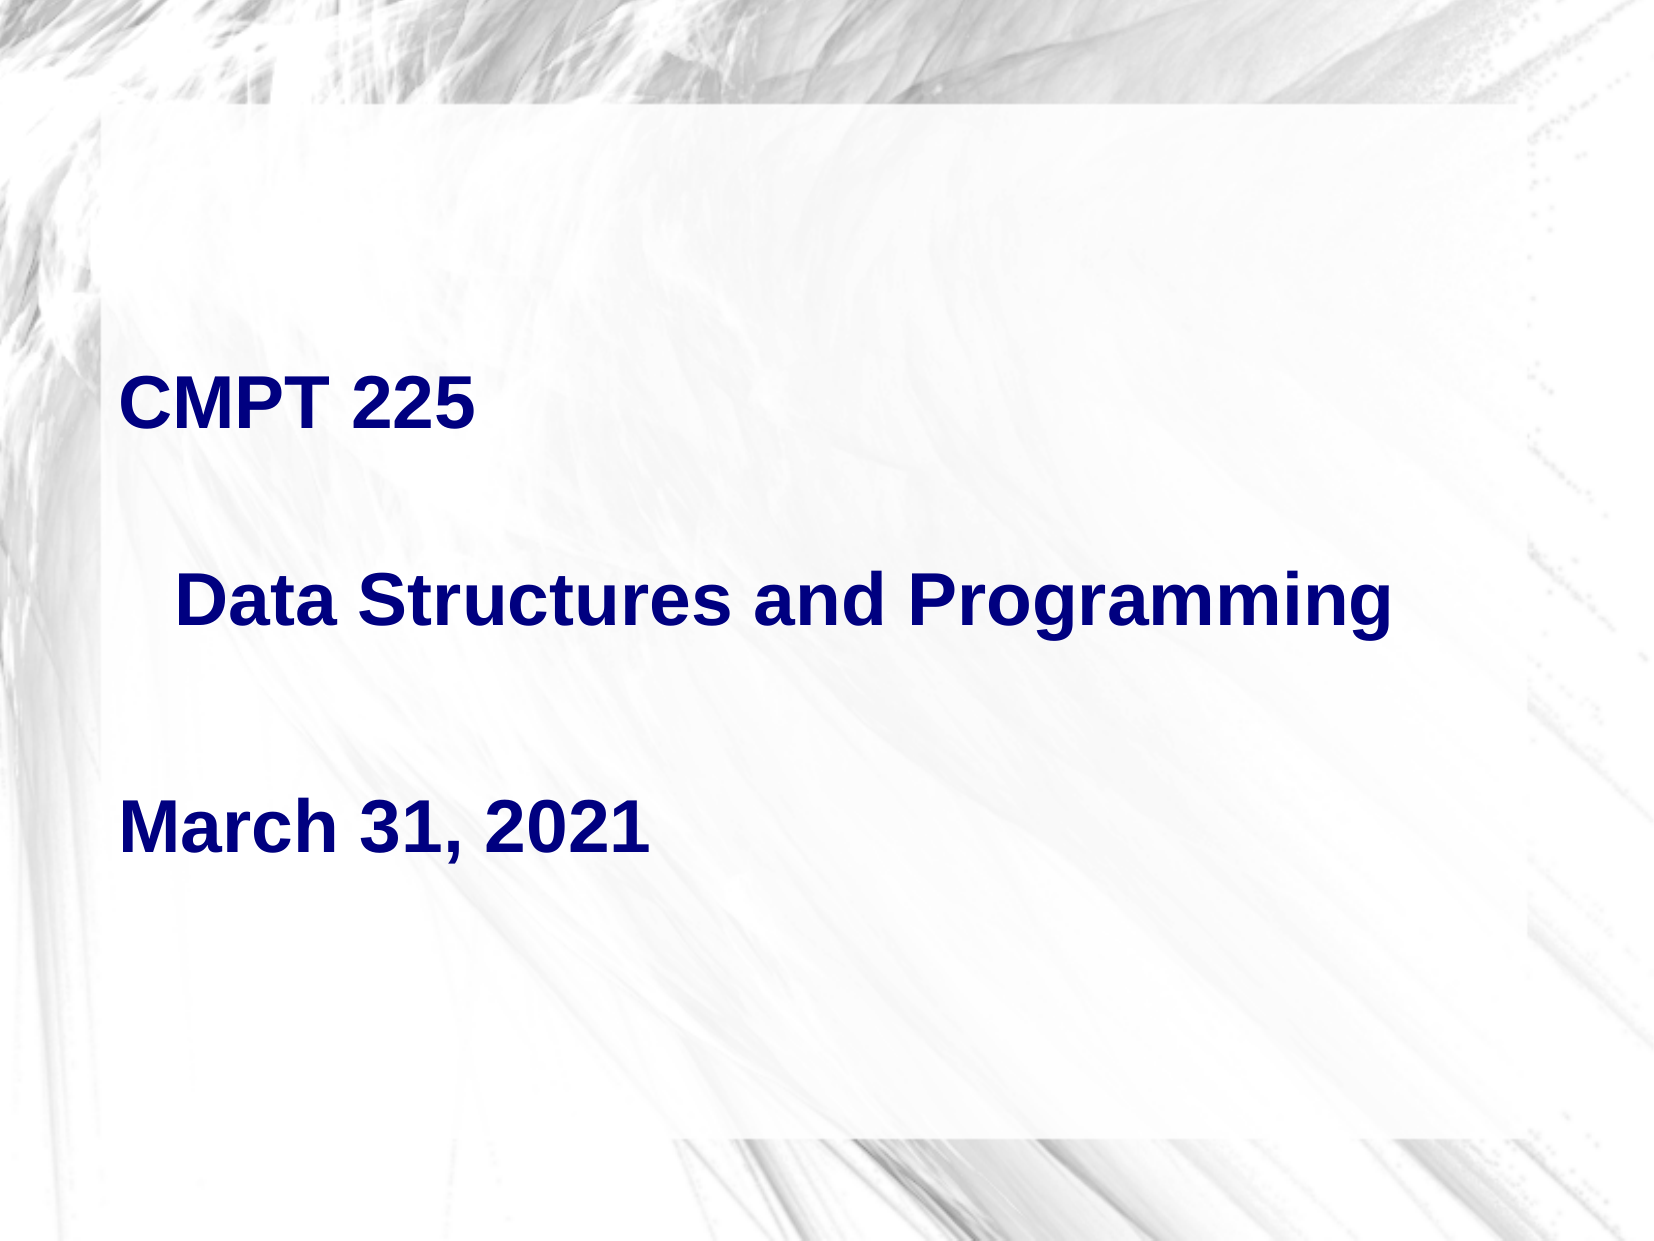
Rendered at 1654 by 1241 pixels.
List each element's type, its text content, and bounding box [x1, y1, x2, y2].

list CMPT 225 Data Structures and Programming March 31, 2021 [118, 236, 1571, 1171]
picture [0, 0, 1654, 1241]
